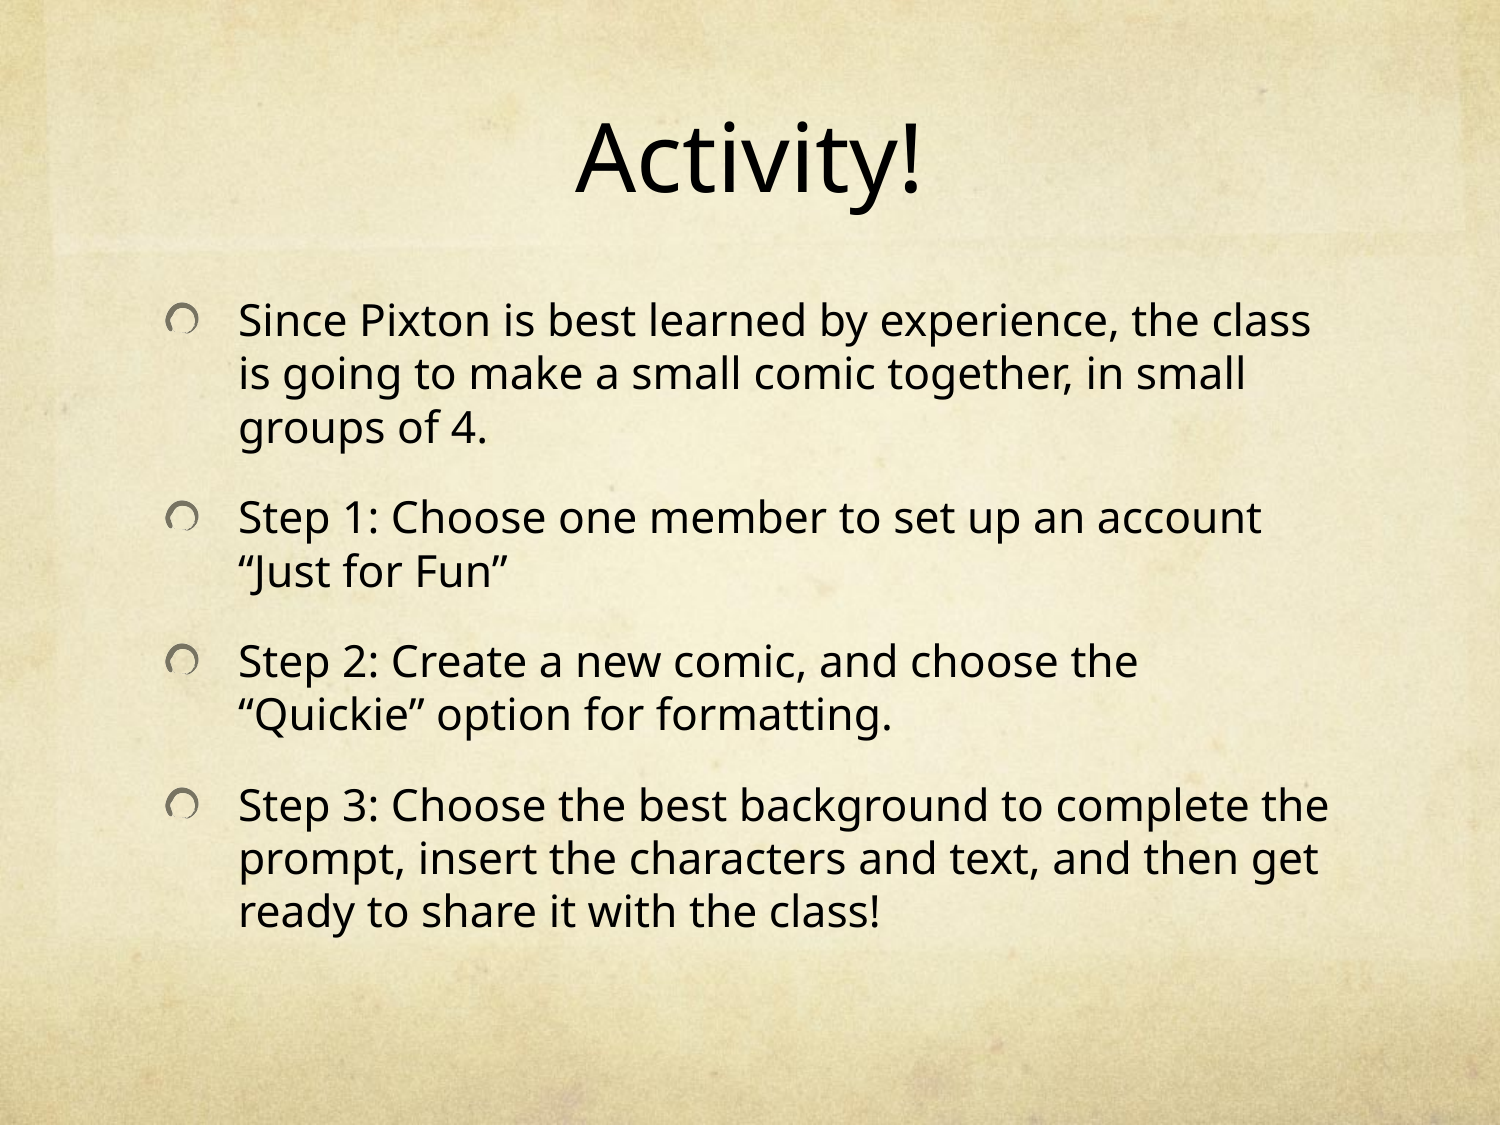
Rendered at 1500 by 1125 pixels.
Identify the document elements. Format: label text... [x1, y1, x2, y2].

list Since Pixton is best learned by experience, the class is going to make a small comic together, in small groups of 4. Step 1: Choose one member to set up an account “Just for Fun” Step 2: Create a new comic, and choose the “Quickie” option for formatting. Step 3: Choose the best background to complete the prompt, insert the characters and text, and then get ready to share it with the class! [150, 284, 1350, 950]
picture [0, 0, 1500, 1125]
title Activity! [150, 82, 1350, 225]
